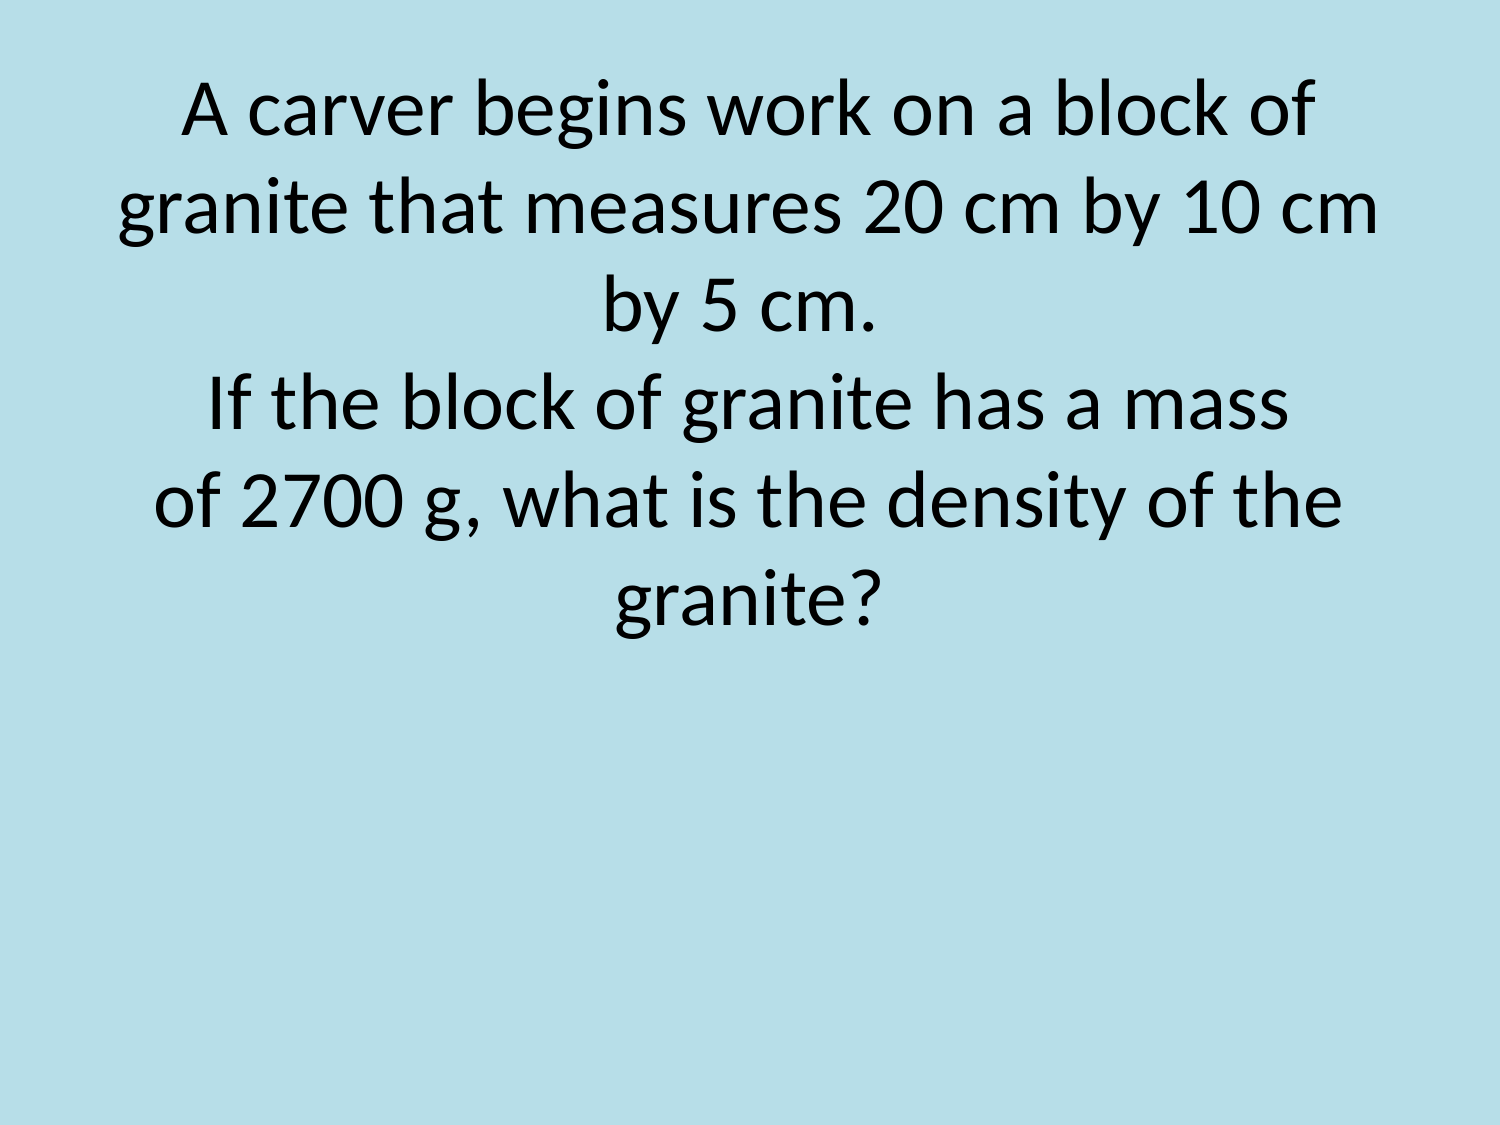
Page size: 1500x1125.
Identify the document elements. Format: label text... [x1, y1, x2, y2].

title A carver begins work on a block of granite that measures 20 cm by 10 cm by 5 cm. If the block of granite has a mass of 2700 g, what is the density of the granite? [75, 45, 1425, 650]
